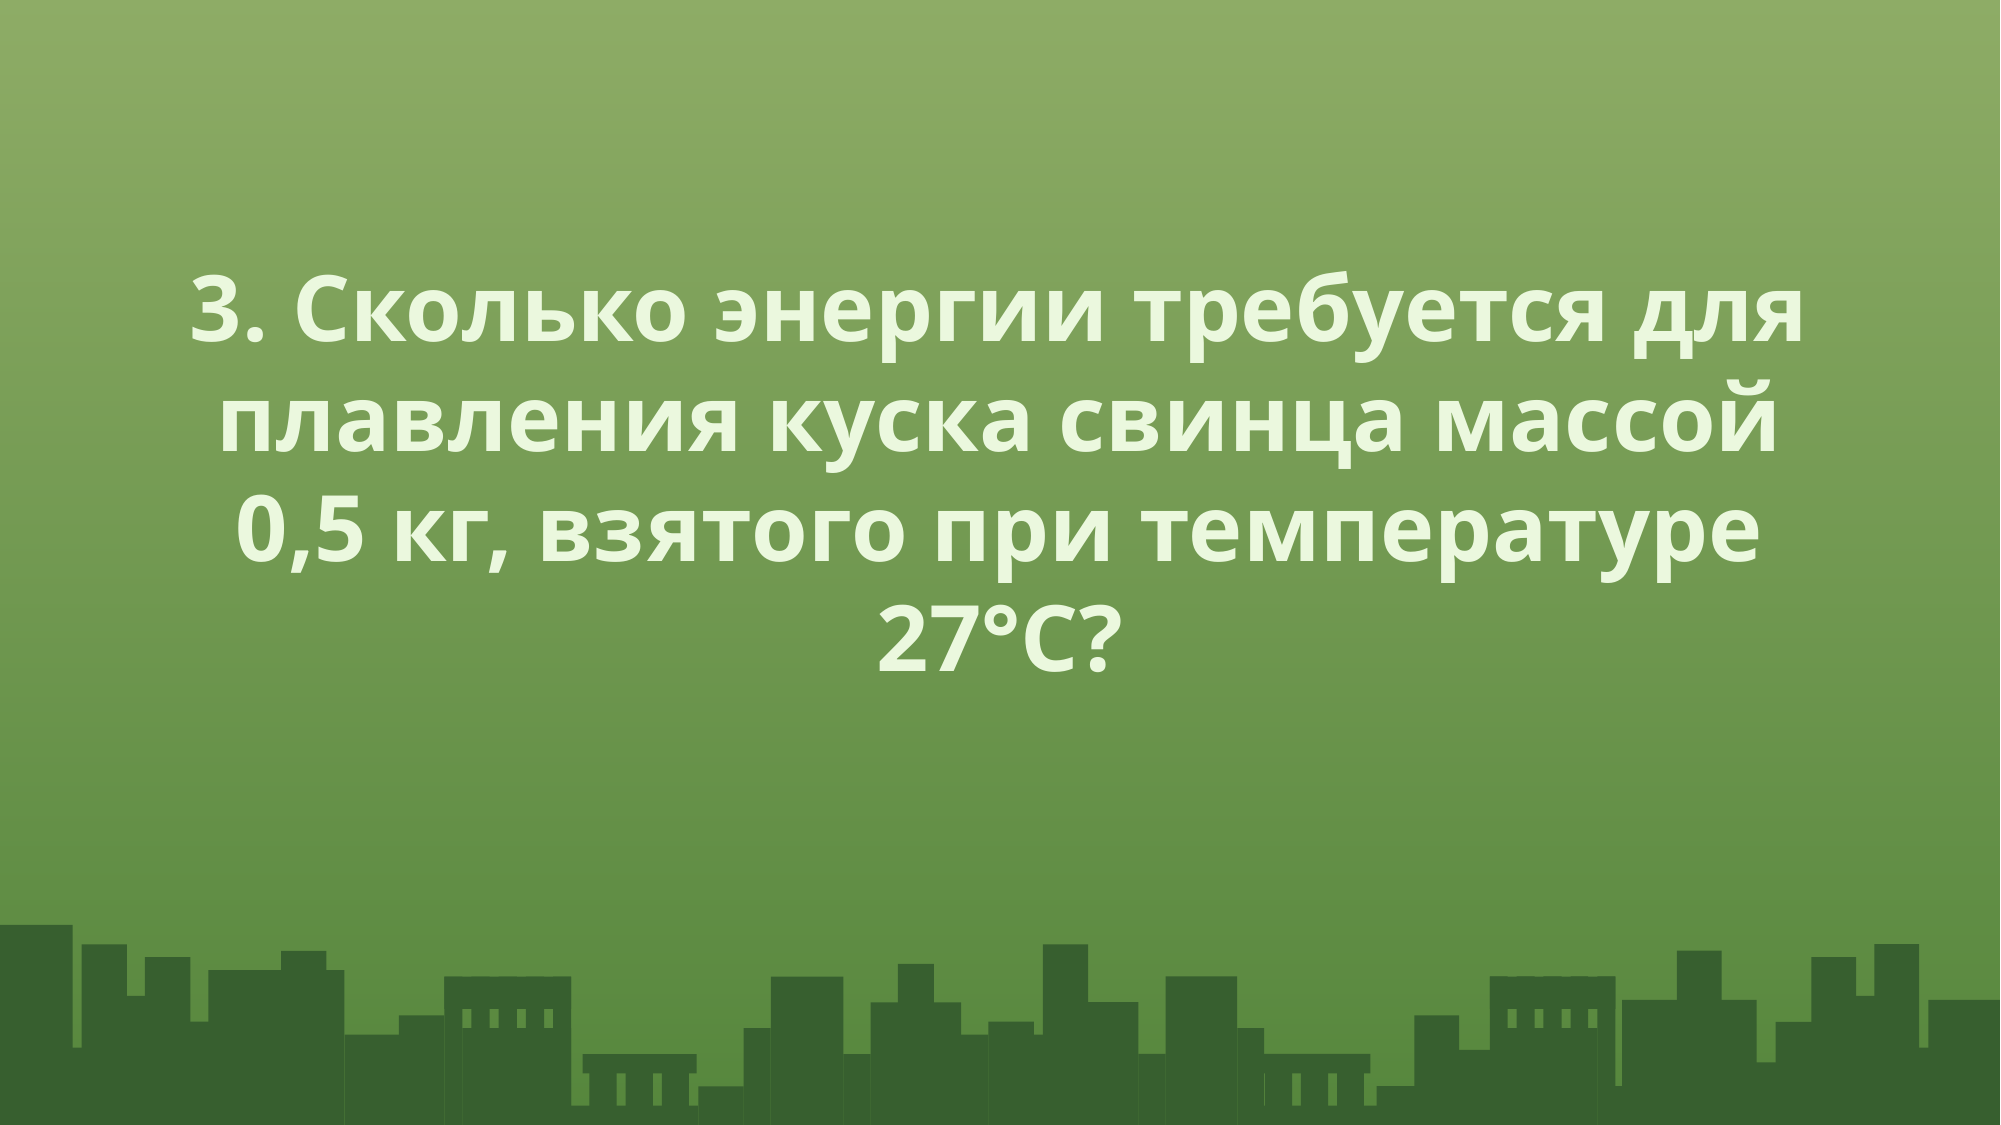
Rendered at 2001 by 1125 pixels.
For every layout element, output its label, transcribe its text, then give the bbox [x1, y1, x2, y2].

title 3. Сколько энергии требуется для плавления куска свинца массой 0,5 кг, взятого при температуре 27°C? [150, 349, 1850, 591]
